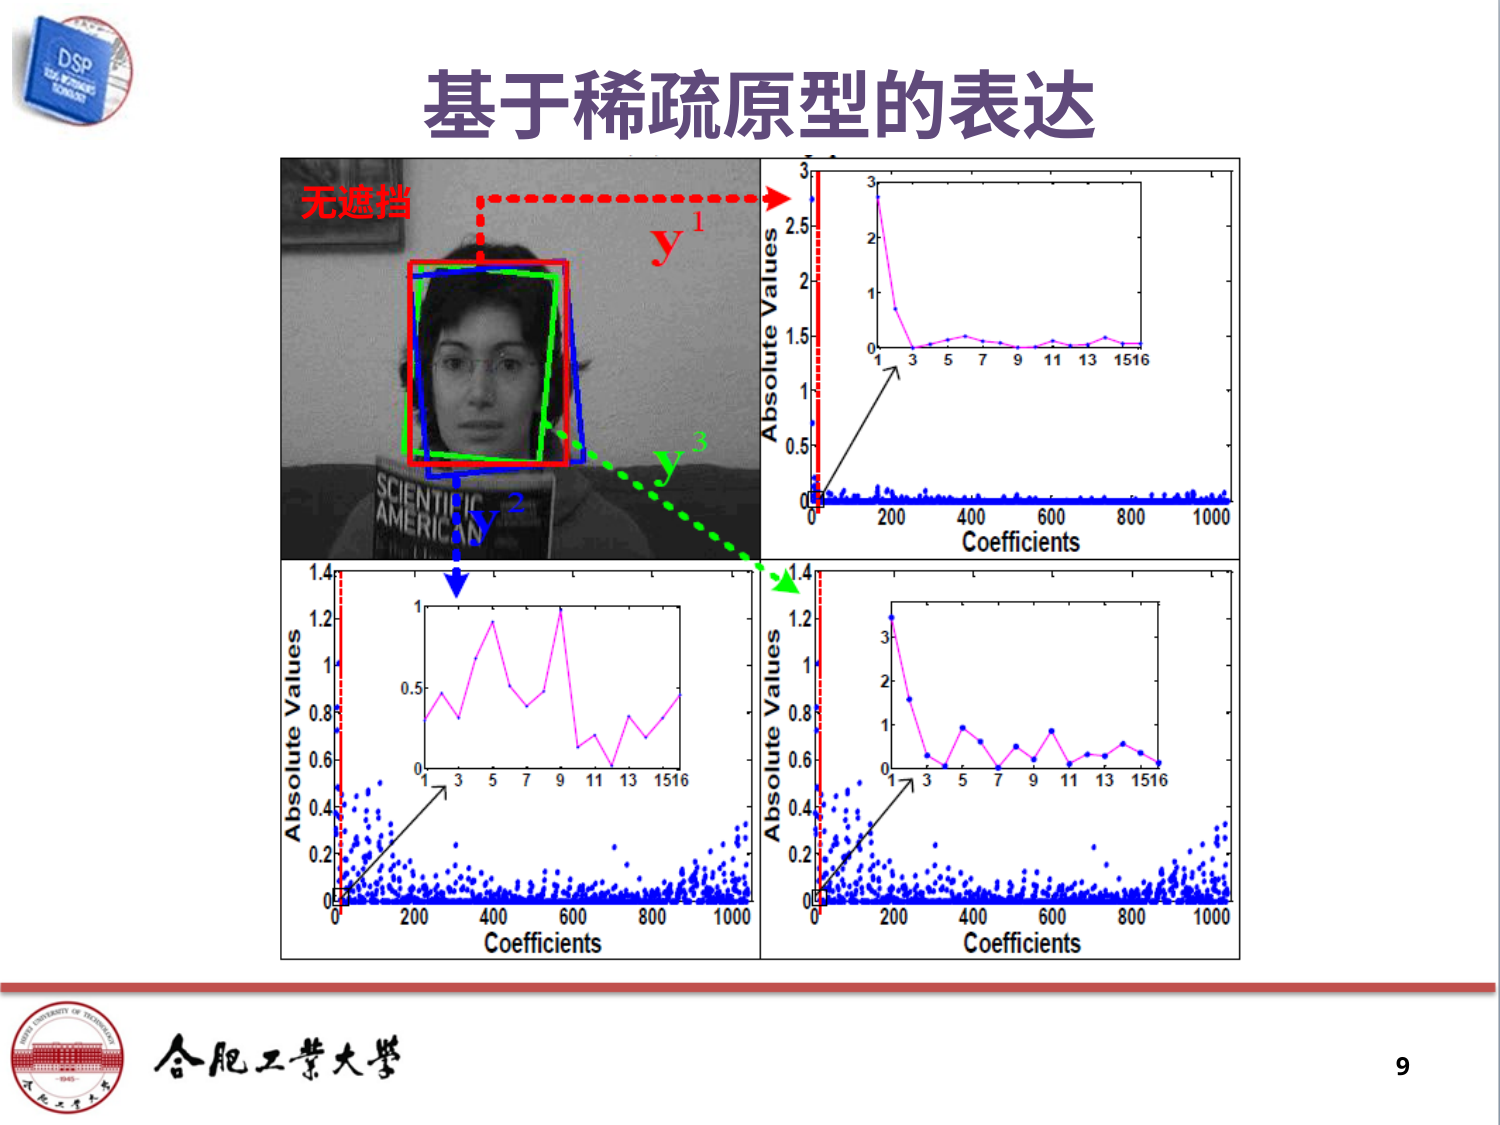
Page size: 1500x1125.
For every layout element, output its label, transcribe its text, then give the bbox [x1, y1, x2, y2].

text_box 基于稀疏原型的表达 [85, 50, 1436, 156]
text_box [278, 155, 1242, 963]
slide_number 9 [1074, 1037, 1425, 1098]
picture [0, 0, 1500, 1125]
